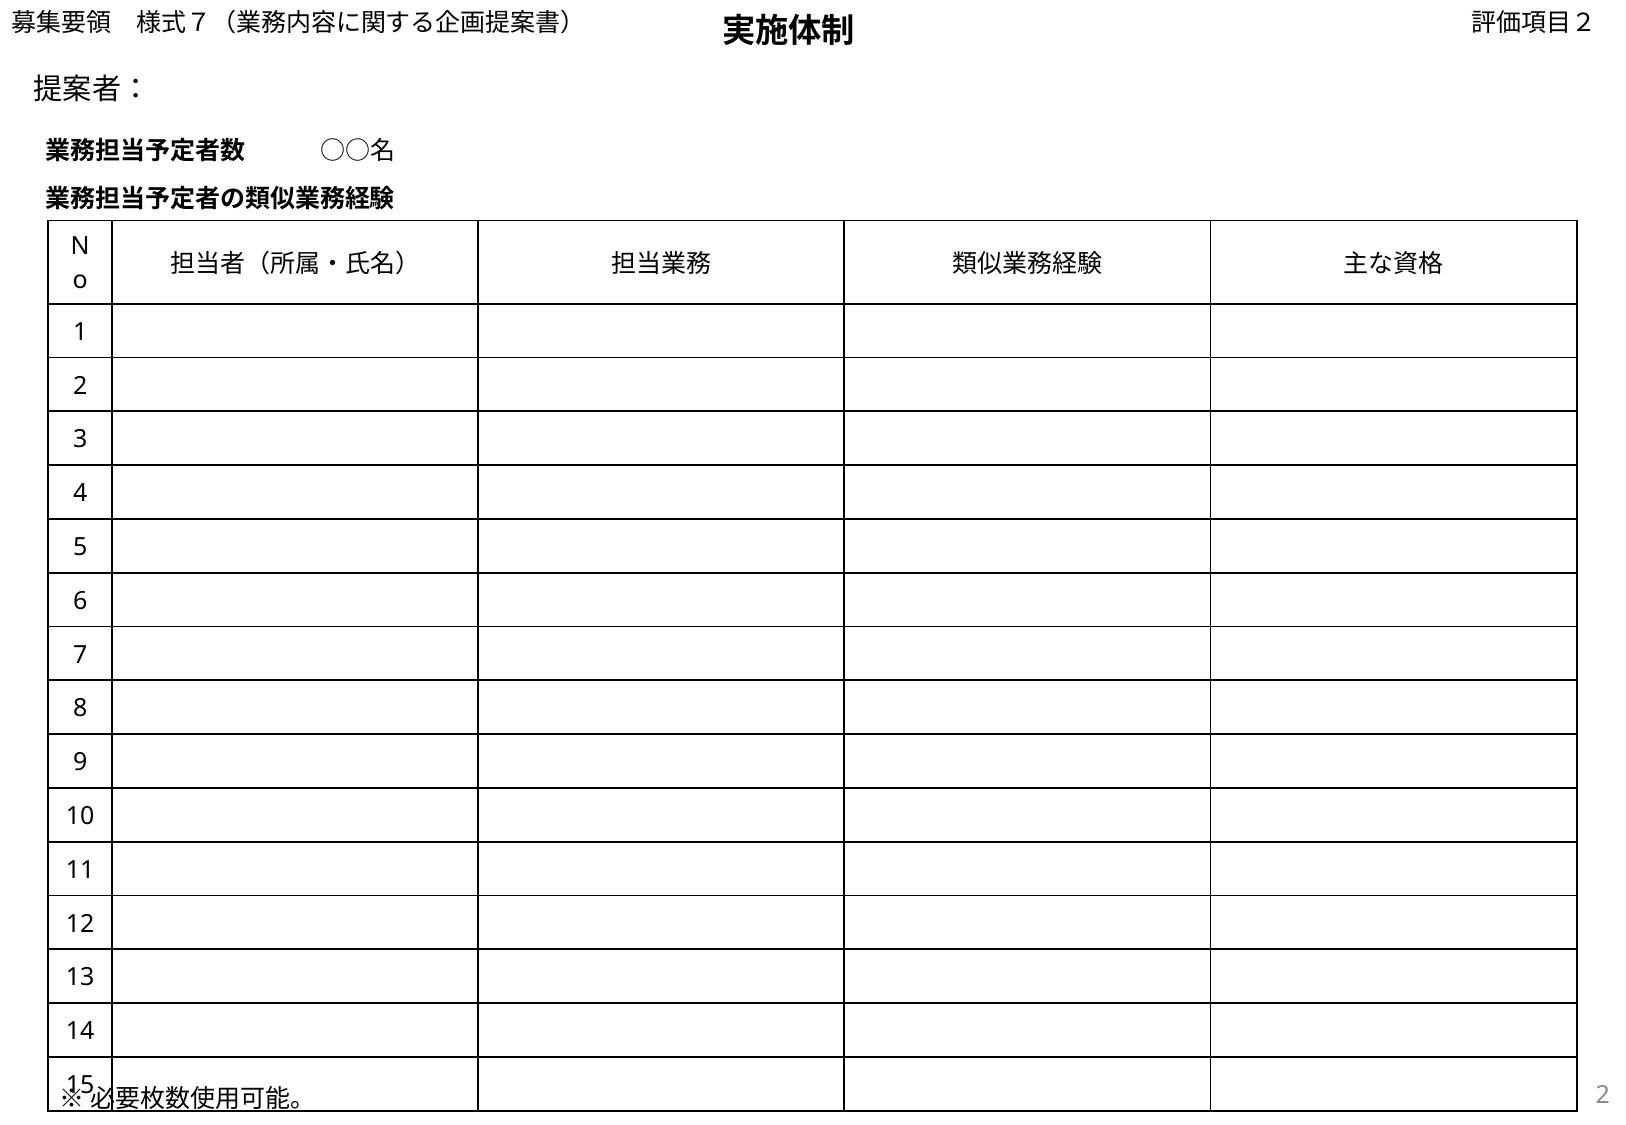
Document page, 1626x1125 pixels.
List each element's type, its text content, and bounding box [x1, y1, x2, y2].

table_cell 1 [49, 305, 111, 357]
table_cell [845, 466, 1210, 518]
table_cell [845, 681, 1210, 733]
table_cell [1211, 574, 1576, 626]
table_cell 15 [49, 1058, 111, 1073]
table_cell [1211, 1004, 1576, 1056]
table_cell 8 [49, 681, 111, 733]
slide_number 2 [1259, 1065, 1625, 1125]
table_cell [845, 520, 1210, 572]
table_cell [479, 305, 843, 357]
table_cell [1211, 412, 1576, 464]
table_cell [1211, 896, 1576, 948]
text_box 評価項目２ [1443, 0, 1625, 47]
table_cell 13 [49, 950, 111, 1002]
table_cell [845, 1058, 1210, 1110]
table_cell [845, 412, 1210, 464]
table_cell [113, 789, 477, 841]
table_cell [845, 358, 1210, 410]
table_cell [479, 681, 843, 733]
table_cell [479, 358, 843, 410]
table_cell [845, 305, 1210, 357]
table_cell [113, 305, 477, 357]
table_cell [845, 735, 1210, 787]
table_cell [113, 896, 477, 948]
table_cell [479, 1058, 843, 1073]
table_cell [113, 1004, 477, 1056]
table_cell [845, 1004, 1210, 1056]
table_header 主な資格 [1211, 221, 1576, 303]
table_header 担当者（所属・氏名） [113, 221, 477, 303]
table_cell 2 [49, 358, 111, 410]
subtitle 実施体制 [618, 0, 959, 65]
table_cell [1211, 466, 1576, 518]
table_cell [113, 627, 477, 679]
table_cell [1211, 358, 1576, 410]
table_cell 7 [49, 627, 111, 679]
table_cell [845, 896, 1210, 948]
table_cell [1211, 520, 1576, 572]
table_cell [113, 574, 477, 626]
table_cell [113, 843, 477, 895]
table_cell 9 [49, 735, 111, 787]
table_cell 6 [49, 574, 111, 626]
text_box 提案者： [18, 63, 528, 113]
table_cell [845, 950, 1210, 1002]
table_header No [49, 221, 111, 303]
text_box ※必要枚数使用可能。 [48, 1073, 1071, 1120]
table_cell [479, 735, 843, 787]
table_cell [1211, 681, 1576, 733]
table_cell 11 [49, 843, 111, 895]
table_cell [845, 627, 1210, 679]
table_cell [1211, 627, 1576, 679]
table_cell 10 [49, 789, 111, 841]
table_cell [113, 358, 477, 410]
table_cell [113, 466, 477, 518]
table_cell [1211, 843, 1576, 895]
table_cell 3 [49, 412, 111, 464]
table_cell [1211, 950, 1576, 1002]
table_cell [113, 950, 477, 1002]
table_cell [1211, 789, 1576, 841]
table_cell [845, 789, 1210, 841]
table_cell [845, 843, 1210, 895]
table_cell 14 [49, 1004, 111, 1056]
table_cell [113, 735, 477, 787]
table_cell [479, 896, 843, 948]
table_header 類似業務経験 [845, 221, 1210, 303]
table_cell 5 [49, 520, 111, 572]
table_cell [479, 412, 843, 464]
table_cell [1211, 735, 1576, 787]
table_cell [1211, 305, 1576, 357]
text_box 募集要領 様式７（業務内容に関する企画提案書） [0, 0, 600, 47]
text_box 業務担当予定者の類似業務経験 [33, 173, 1056, 221]
table_cell [1211, 1058, 1576, 1110]
table_cell 4 [49, 466, 111, 518]
table_header 担当業務 [479, 221, 843, 303]
table_cell [845, 574, 1210, 626]
table_cell [113, 1058, 477, 1073]
table_cell [479, 627, 843, 679]
table_cell [479, 466, 843, 518]
table_cell [479, 1004, 843, 1056]
table_cell [479, 574, 843, 626]
table_cell [113, 412, 477, 464]
text_box 業務担当予定者数 ○○名 [34, 125, 410, 173]
table_cell [113, 520, 477, 572]
table_cell [479, 950, 843, 1002]
table_cell 12 [49, 896, 111, 948]
table_cell [479, 843, 843, 895]
table_cell [479, 520, 843, 572]
table_cell [113, 681, 477, 733]
table_cell [479, 789, 843, 841]
